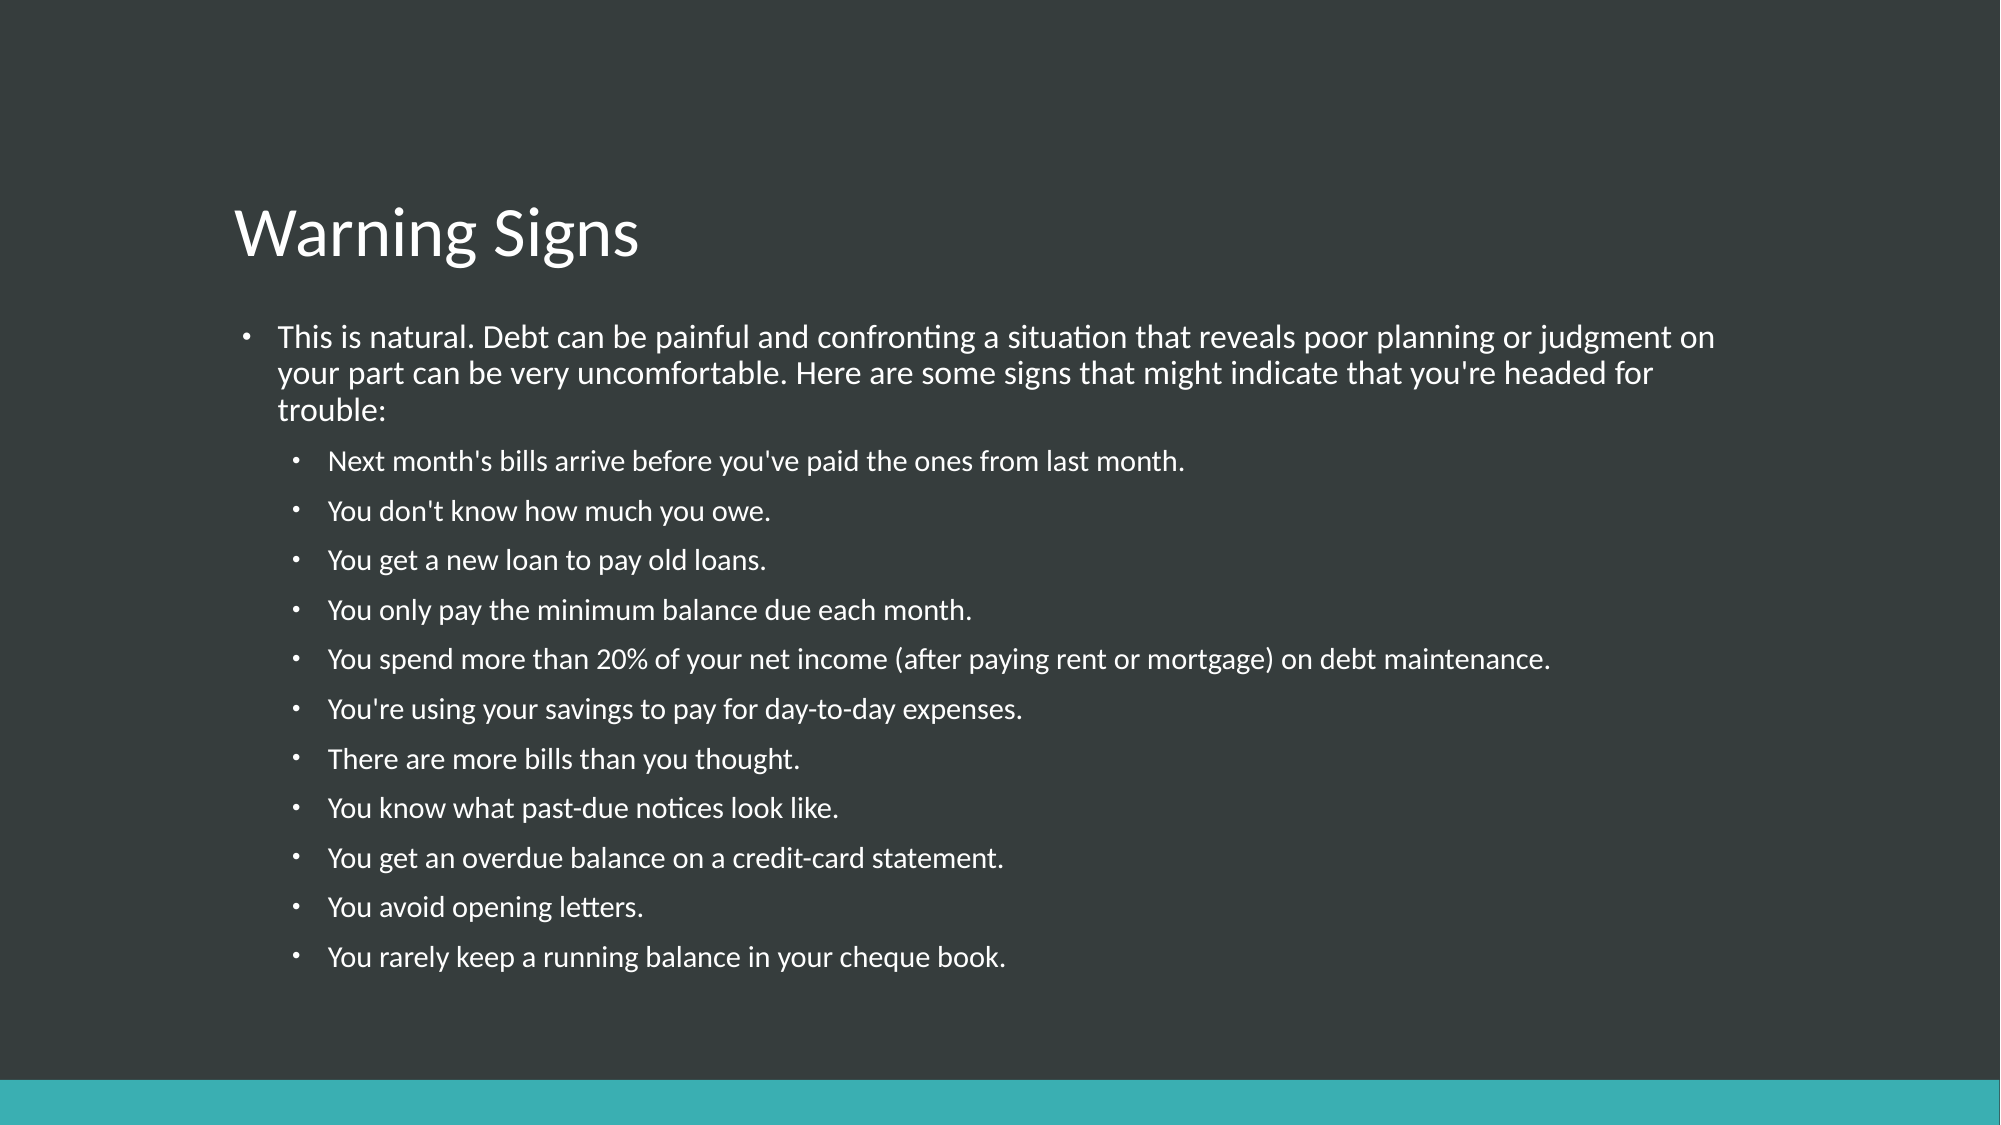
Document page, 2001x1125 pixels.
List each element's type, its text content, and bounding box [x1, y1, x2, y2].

list This is natural. Debt can be painful and confronting a situation that reveals poor planning or judgment on your part can be very uncomfortable. Here are some signs that might indicate that you're headed for trouble: Next month's bills arrive before you've paid the ones from last month. You don't know how much you owe. You get a new loan to pay old loans. You only pay the minimum balance due each month. You spend more than 20% of your net income (after paying rent or mortgage) on debt maintenance. You're using your savings to pay for day-to-day expenses. There are more bills than you thought. You know what past-due notices look like. You get an overdue balance on a credit-card statement. You avoid opening letters. You rarely keep a running balance in your cheque book. [219, 311, 1780, 990]
title Warning Signs [219, 76, 1780, 279]
